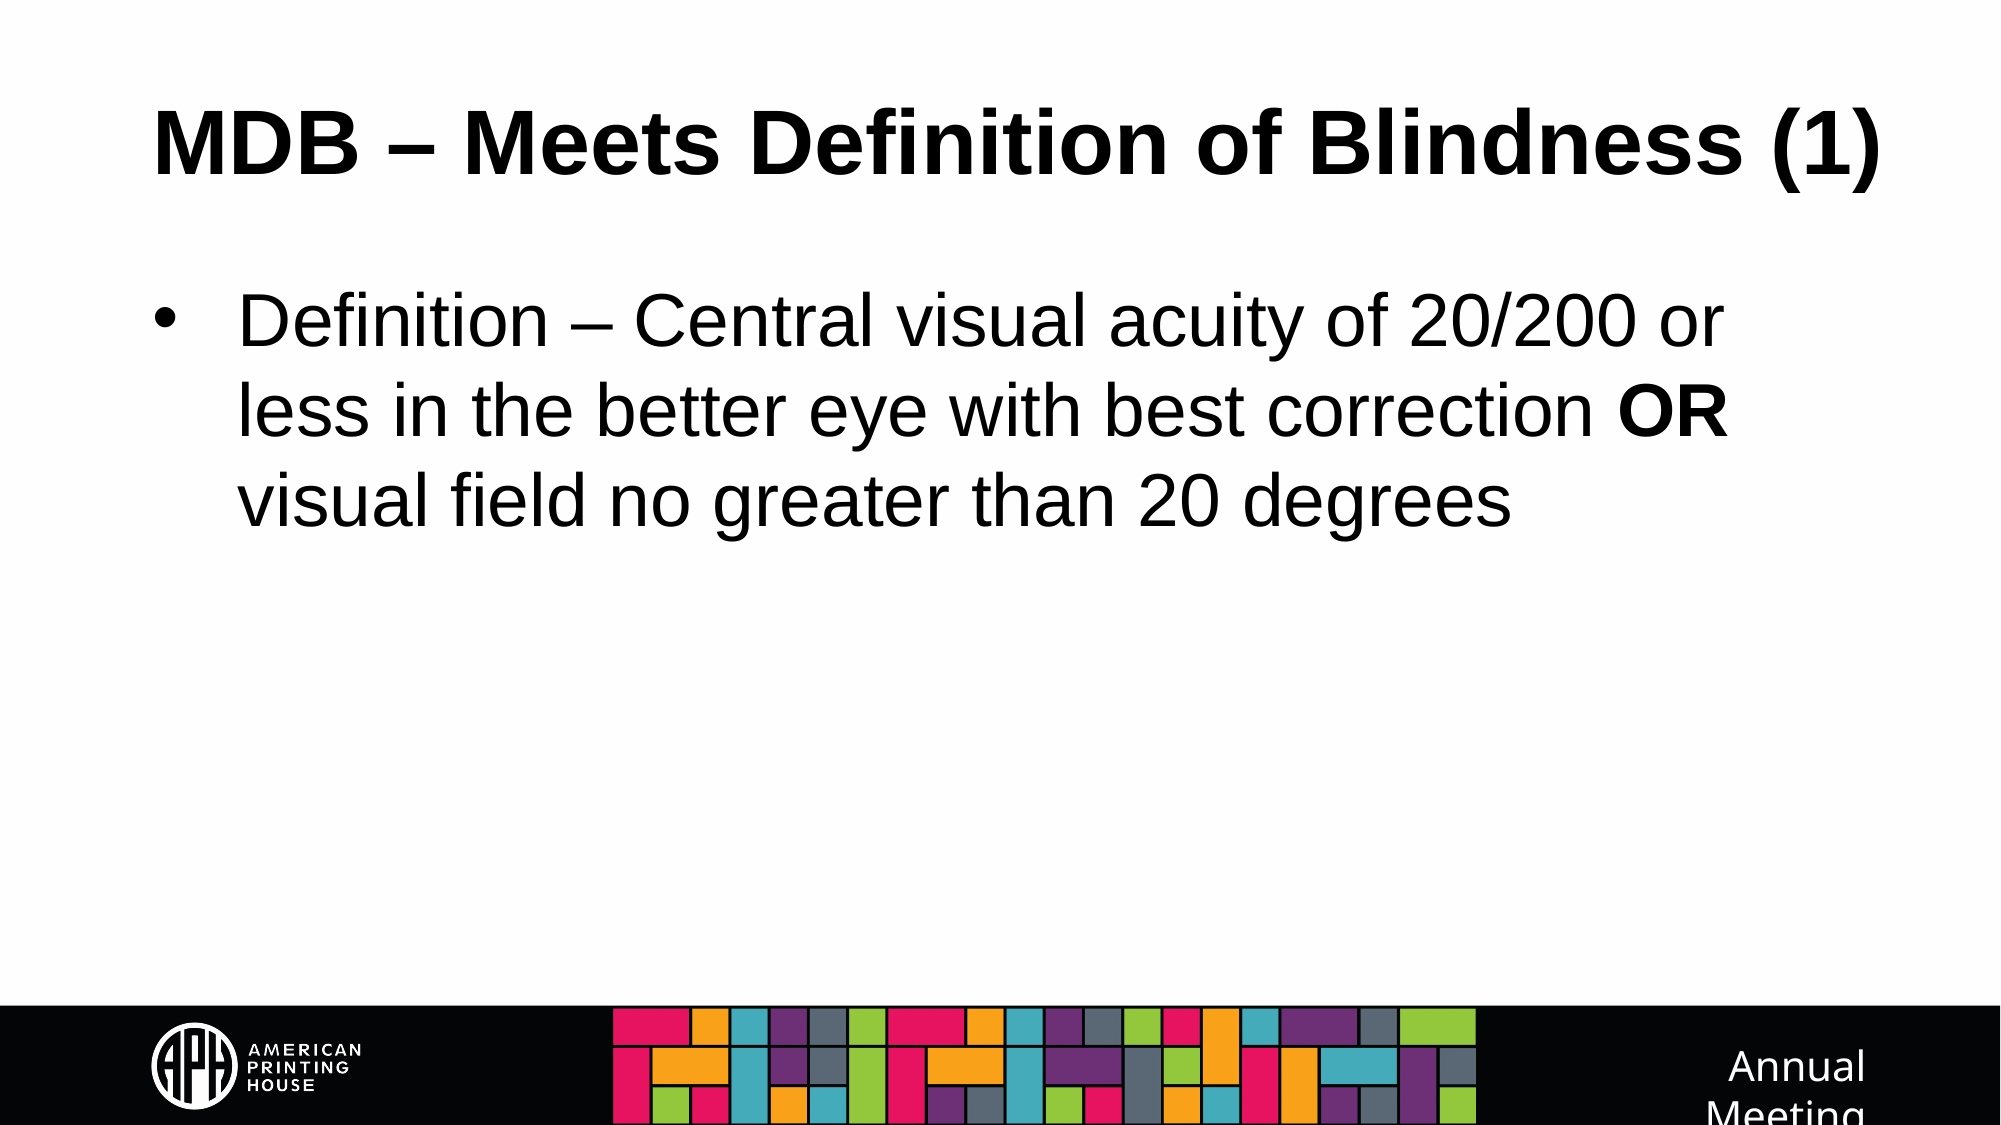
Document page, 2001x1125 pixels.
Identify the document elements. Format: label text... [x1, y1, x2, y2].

title MDB – Meets Definition of Blindness (1) [137, 59, 1940, 231]
picture [1846, 1111, 1858, 1125]
list Definition – Central visual acuity of 20/200 or less in the better eye with best correction OR visual field no greater than 20 degrees [137, 263, 1863, 563]
picture [1727, 1107, 1734, 1125]
picture [1771, 1111, 1783, 1118]
picture [1821, 1111, 1833, 1125]
picture [0, 0, 2001, 1125]
picture [1711, 1105, 1719, 1125]
picture [1748, 1111, 1760, 1118]
